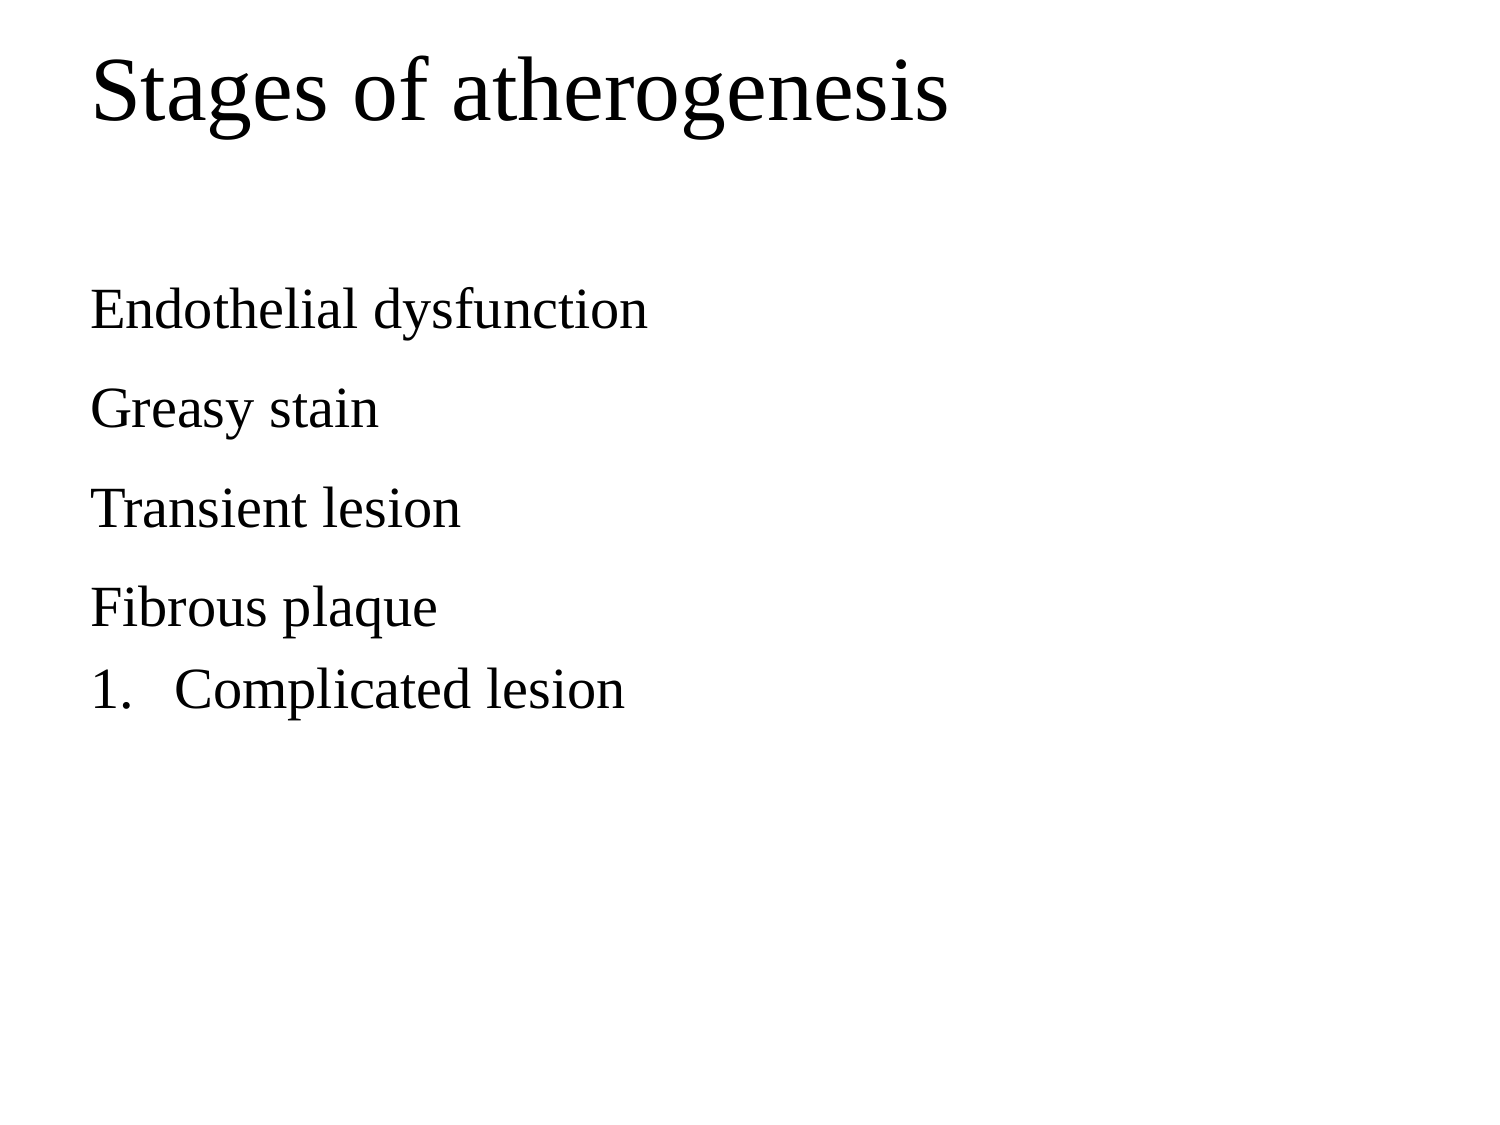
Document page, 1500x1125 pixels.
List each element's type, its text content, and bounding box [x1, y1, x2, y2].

title Stages of atherogenesis [74, 44, 1426, 233]
list Endothelial dysfunction Greasy stain Transient lesion Fibrous plaque Complicated lesion [74, 262, 1426, 1006]
